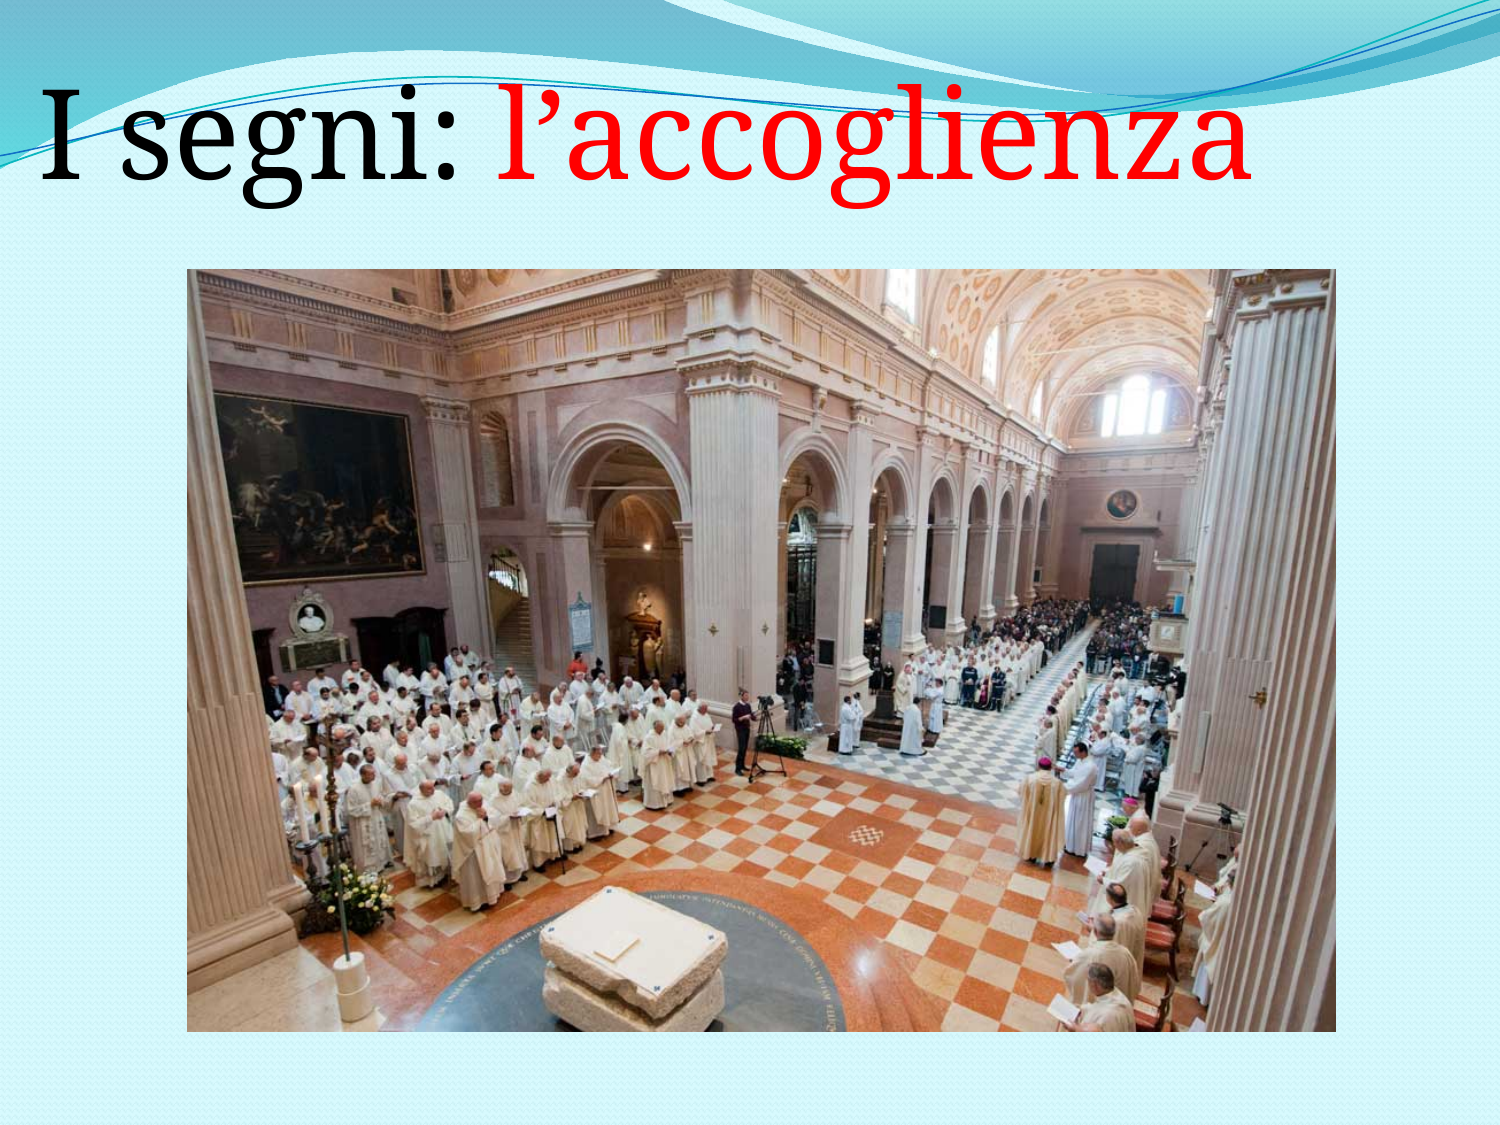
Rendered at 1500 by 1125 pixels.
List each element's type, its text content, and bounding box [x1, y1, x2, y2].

picture [187, 269, 1337, 1033]
text_box I segni: l’accoglienza [24, 46, 1305, 212]
